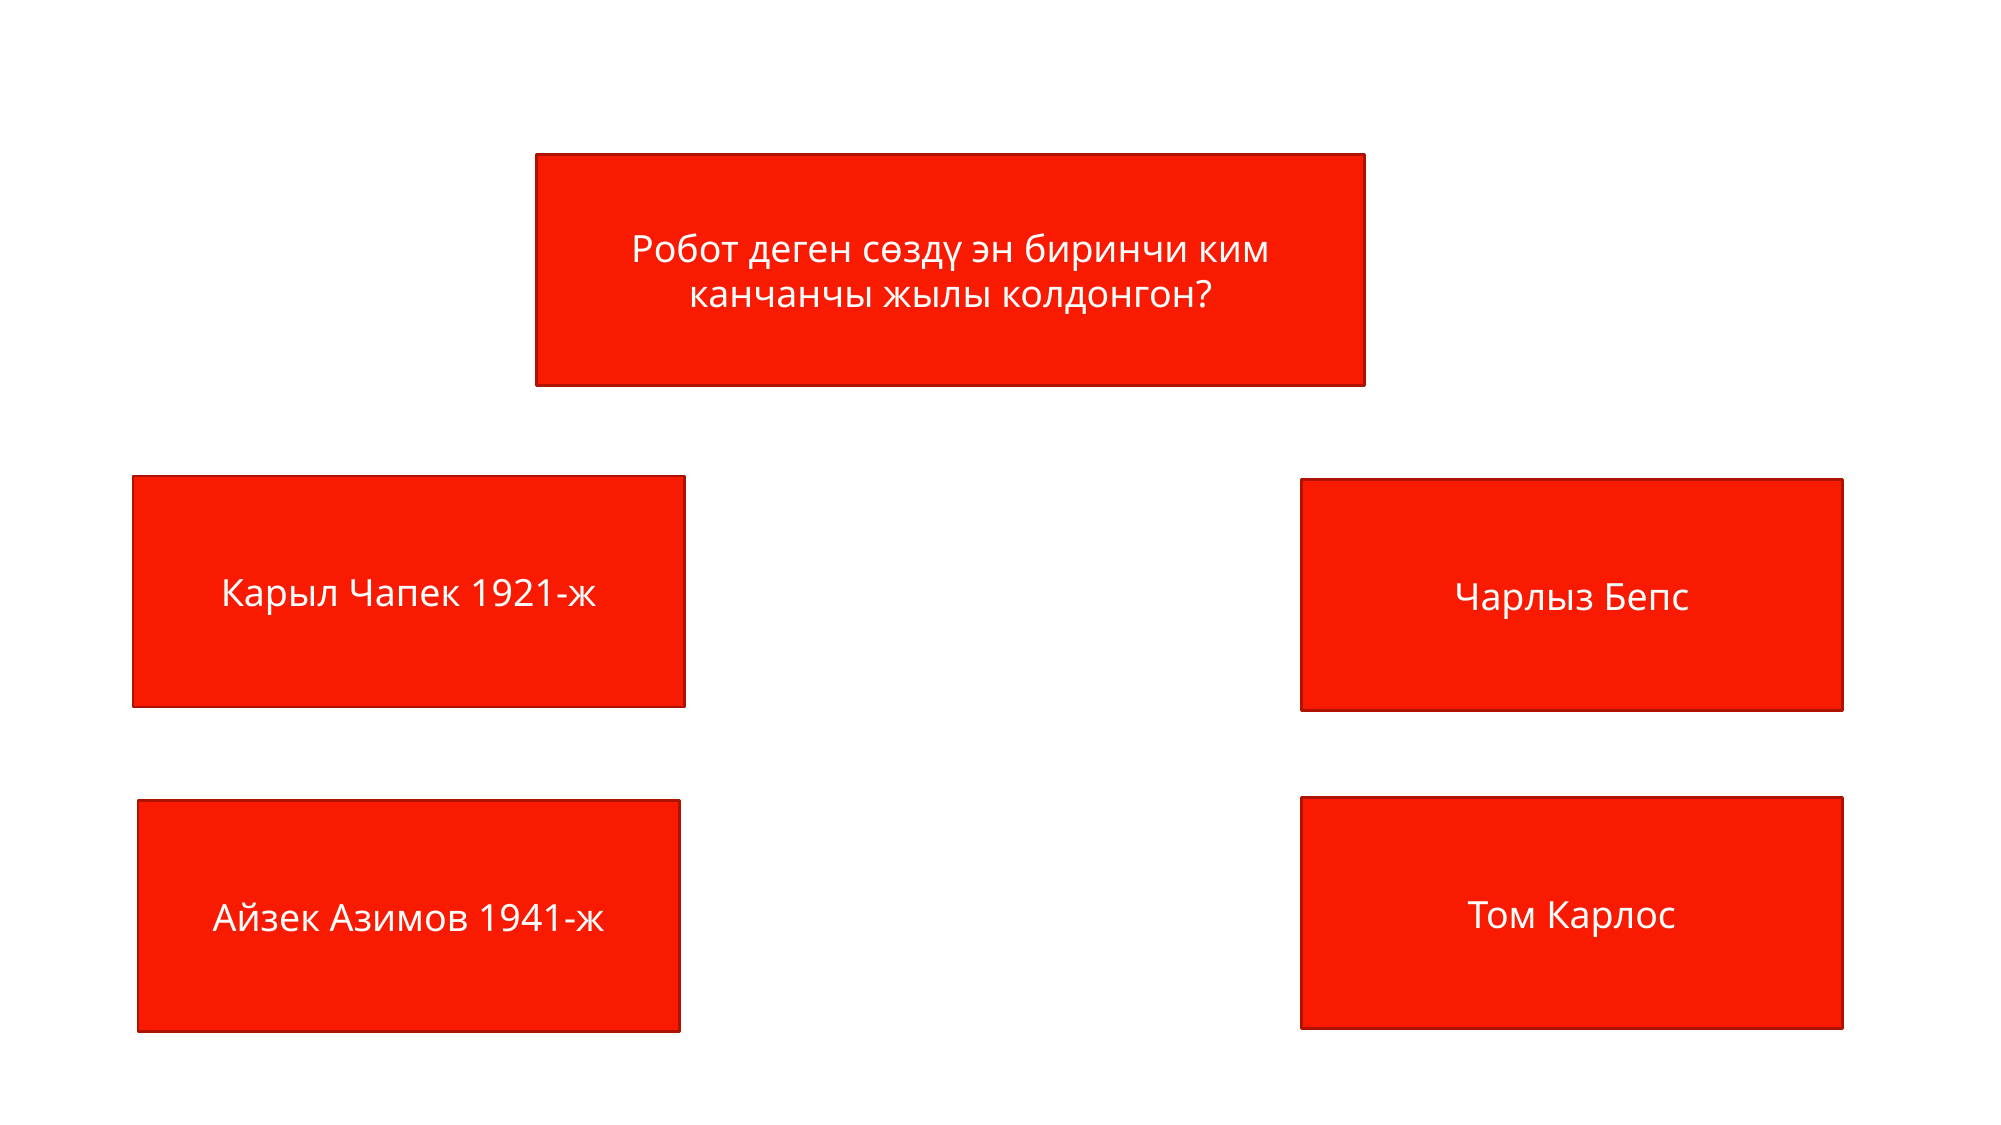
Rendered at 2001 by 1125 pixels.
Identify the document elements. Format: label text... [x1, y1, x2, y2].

text_box Чарлыз Бепс [1300, 478, 1844, 712]
text_box Айзек Азимов 1941-ж [137, 799, 681, 1033]
text_box Карыл Чапек 1921-ж [132, 475, 686, 708]
text_box Робот деген сөздү эн биринчи ким канчанчы жылы колдонгон? [535, 153, 1366, 387]
text_box Том Карлос [1300, 796, 1844, 1030]
